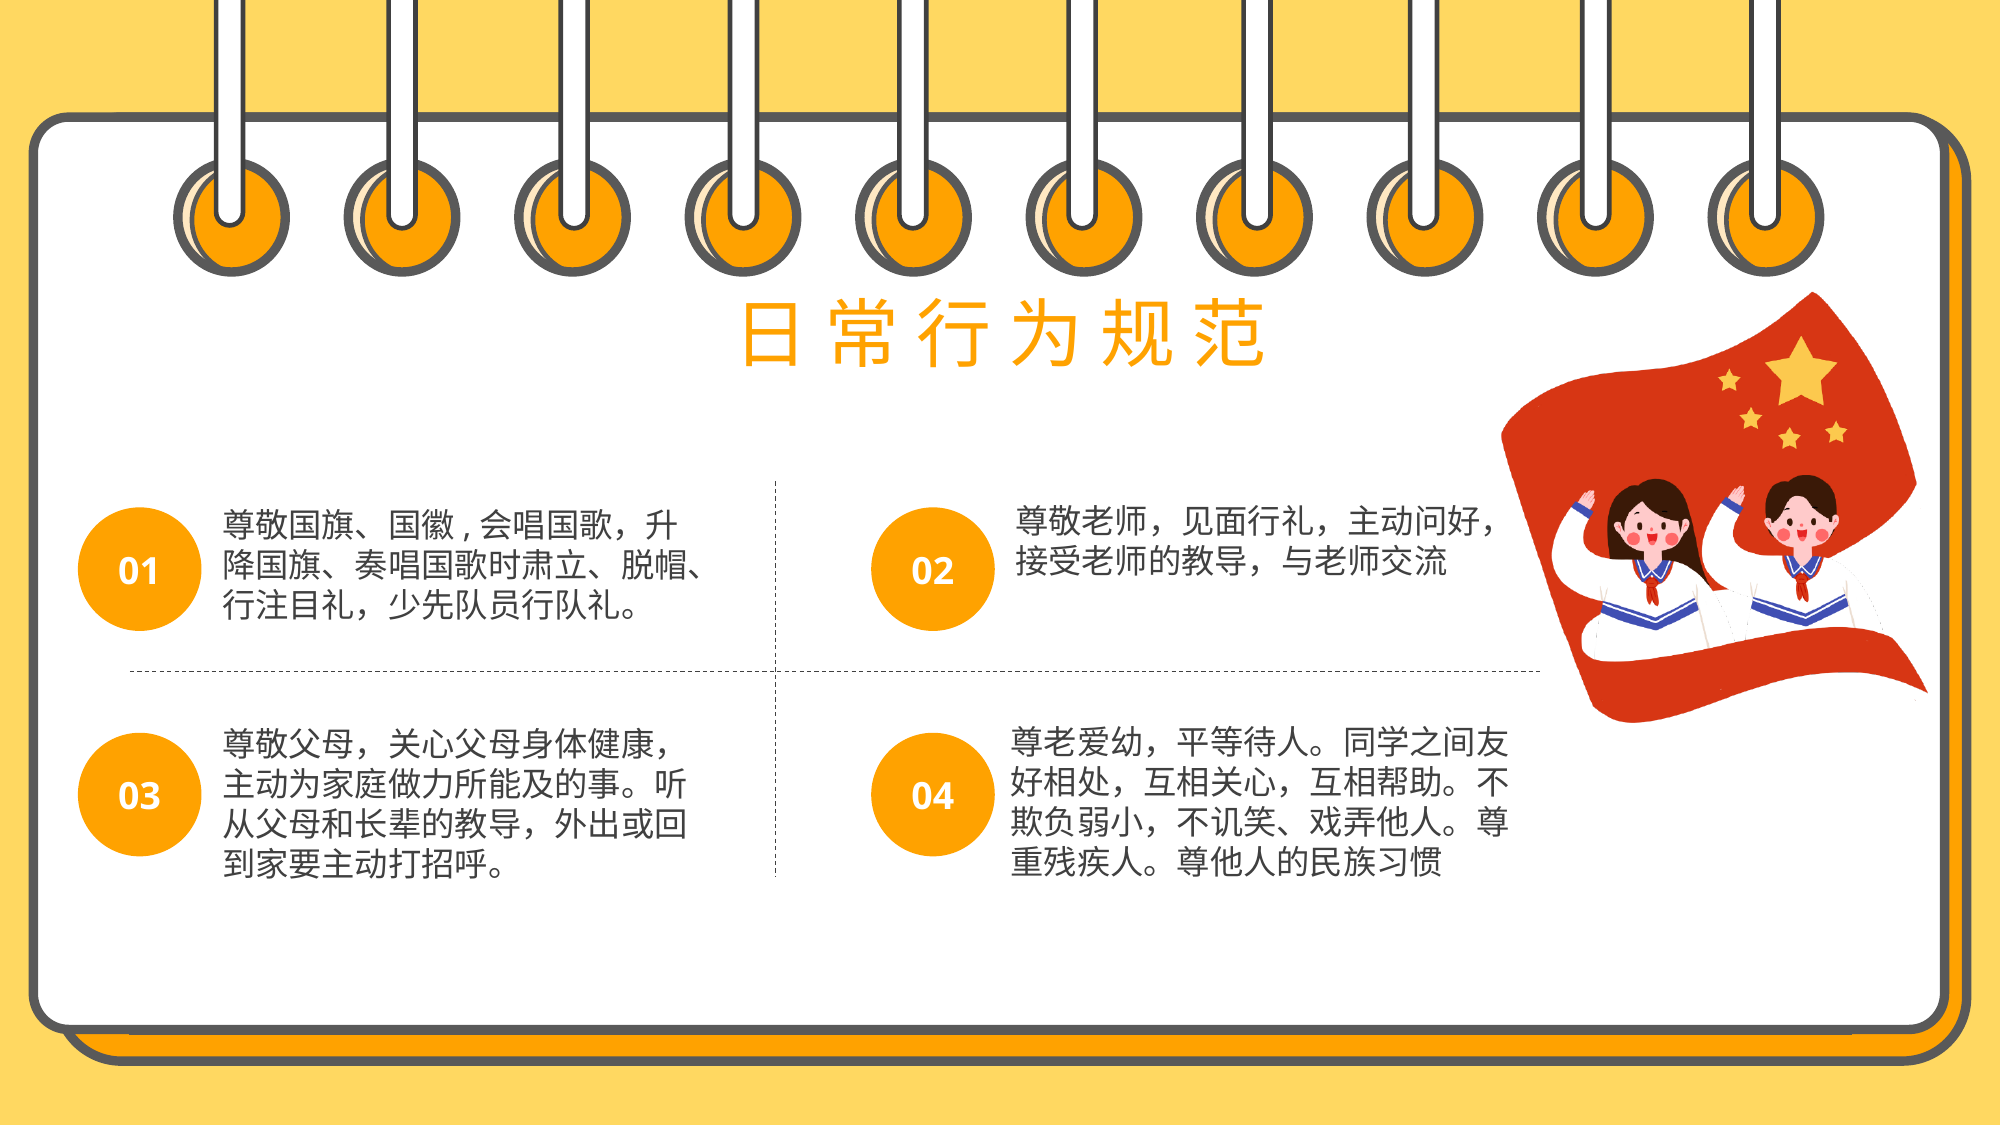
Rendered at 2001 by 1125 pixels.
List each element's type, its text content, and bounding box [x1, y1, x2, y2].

text_box 01 [76, 506, 203, 632]
text_box 02 [870, 506, 996, 632]
picture [1473, 265, 1958, 750]
text_box 日 常 行 为 规 范 [673, 279, 1327, 385]
text_box 尊敬国旗、国徽,会唱国歌，升降国旗、奏唱国歌时肃立、脱帽、行注目礼，少先队员行队礼。 [207, 496, 709, 632]
text_box 03 [76, 731, 203, 858]
text_box 尊敬老师，见面行礼，主动问好，接受老师的教导，与老师交流 [1000, 492, 1473, 588]
text_box 尊老爱幼，平等待人。同学之间友好相处，互相关心，互相帮助。不欺负弱小，不讥笑、戏弄他人。尊重残疾人。尊他人的民族习惯 [995, 714, 1534, 889]
text_box 04 [870, 731, 996, 858]
text_box 尊敬父母，关心父母身体健康，主动为家庭做力所能及的事。听从父母和长辈的教导，外出或回到家要主动打招呼。 [207, 715, 709, 891]
